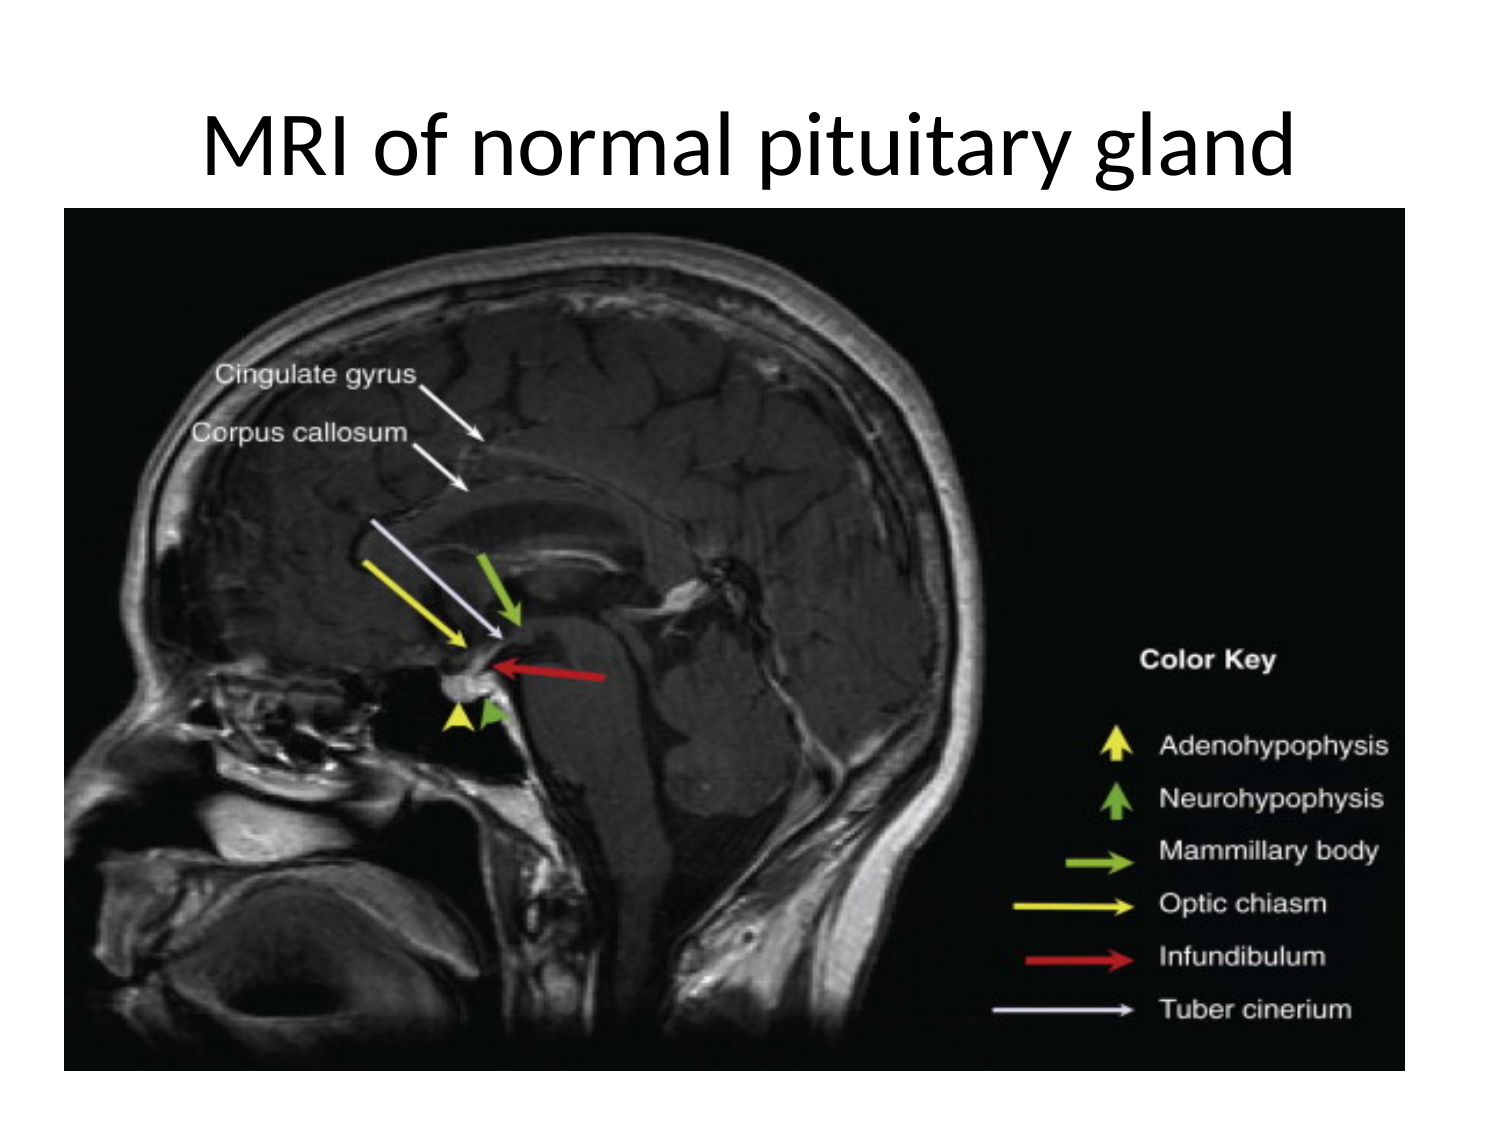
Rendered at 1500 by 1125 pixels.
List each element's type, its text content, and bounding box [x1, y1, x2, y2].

title MRI of normal pituitary gland [75, 45, 1425, 233]
picture [64, 207, 1406, 1071]
